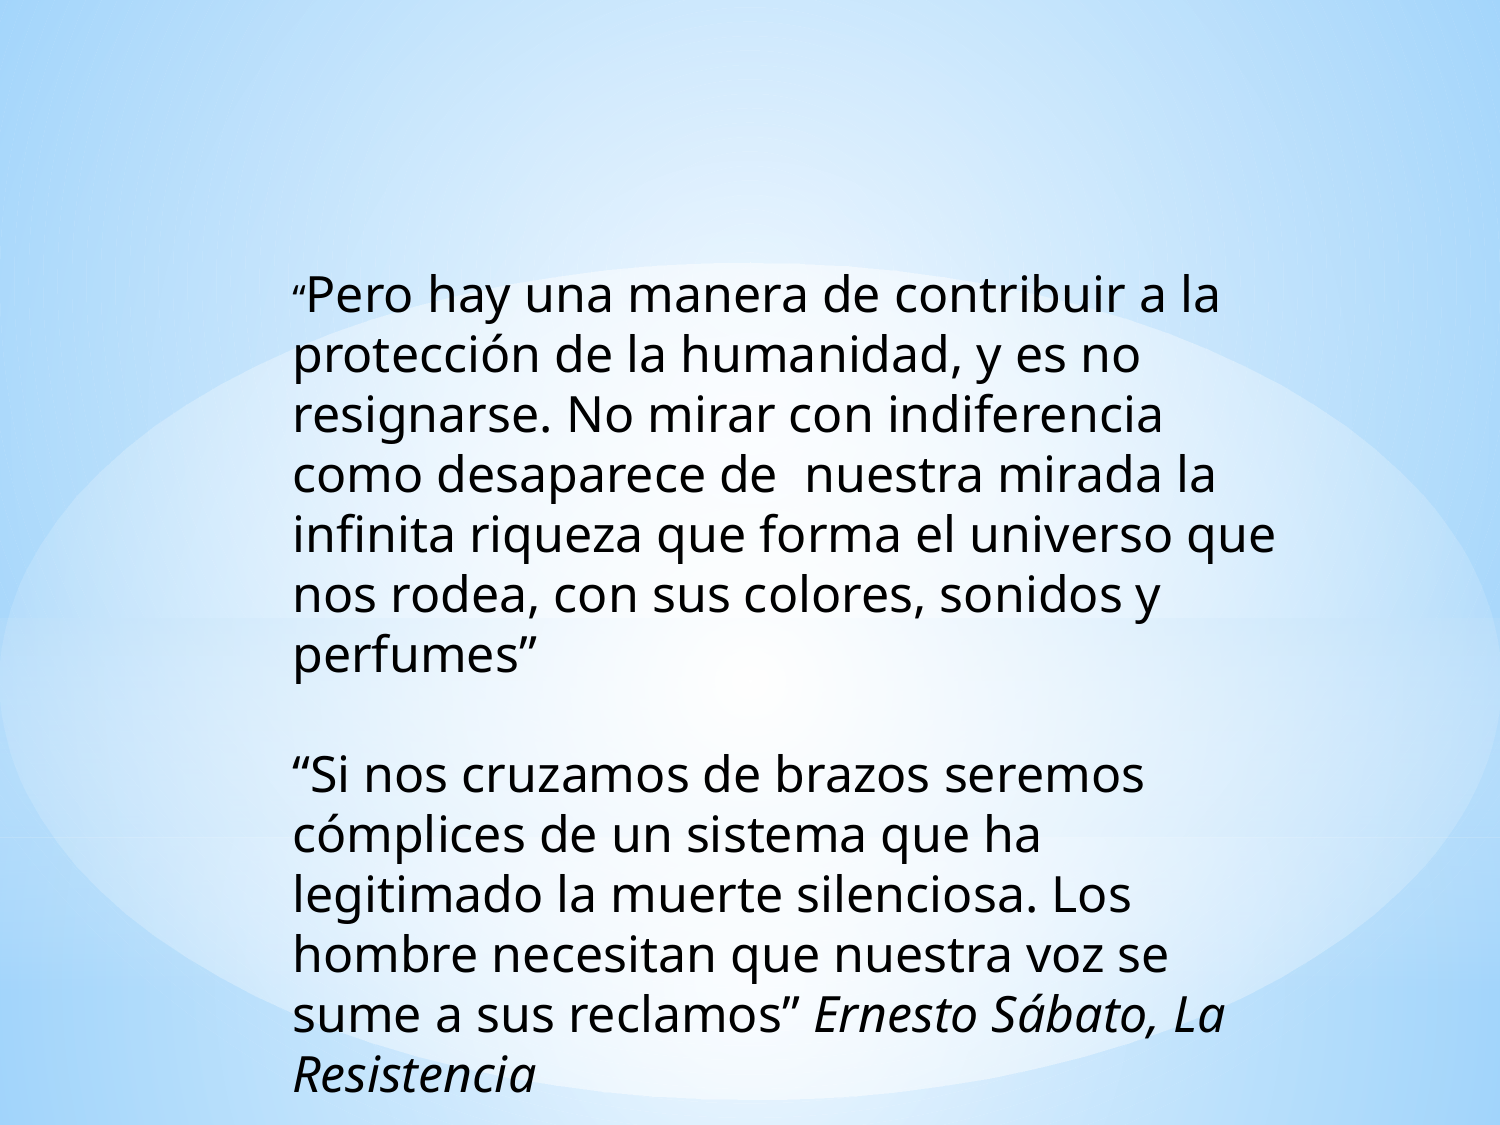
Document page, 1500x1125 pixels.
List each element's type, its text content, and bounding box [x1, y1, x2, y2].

text_box “Pero hay una manera de contribuir a la protección de la humanidad, y es no resignarse. No mirar con indiferencia como desaparece de nuestra mirada la infinita riqueza que forma el universo que nos rodea, con sus colores, sonidos y perfumes” “Si nos cruzamos de brazos seremos cómplices de un sistema que ha legitimado la muerte silenciosa. Los hombre necesitan que nuestra voz se sume a sus reclamos” Ernesto Sábato, La Resistencia [277, 255, 1306, 1125]
